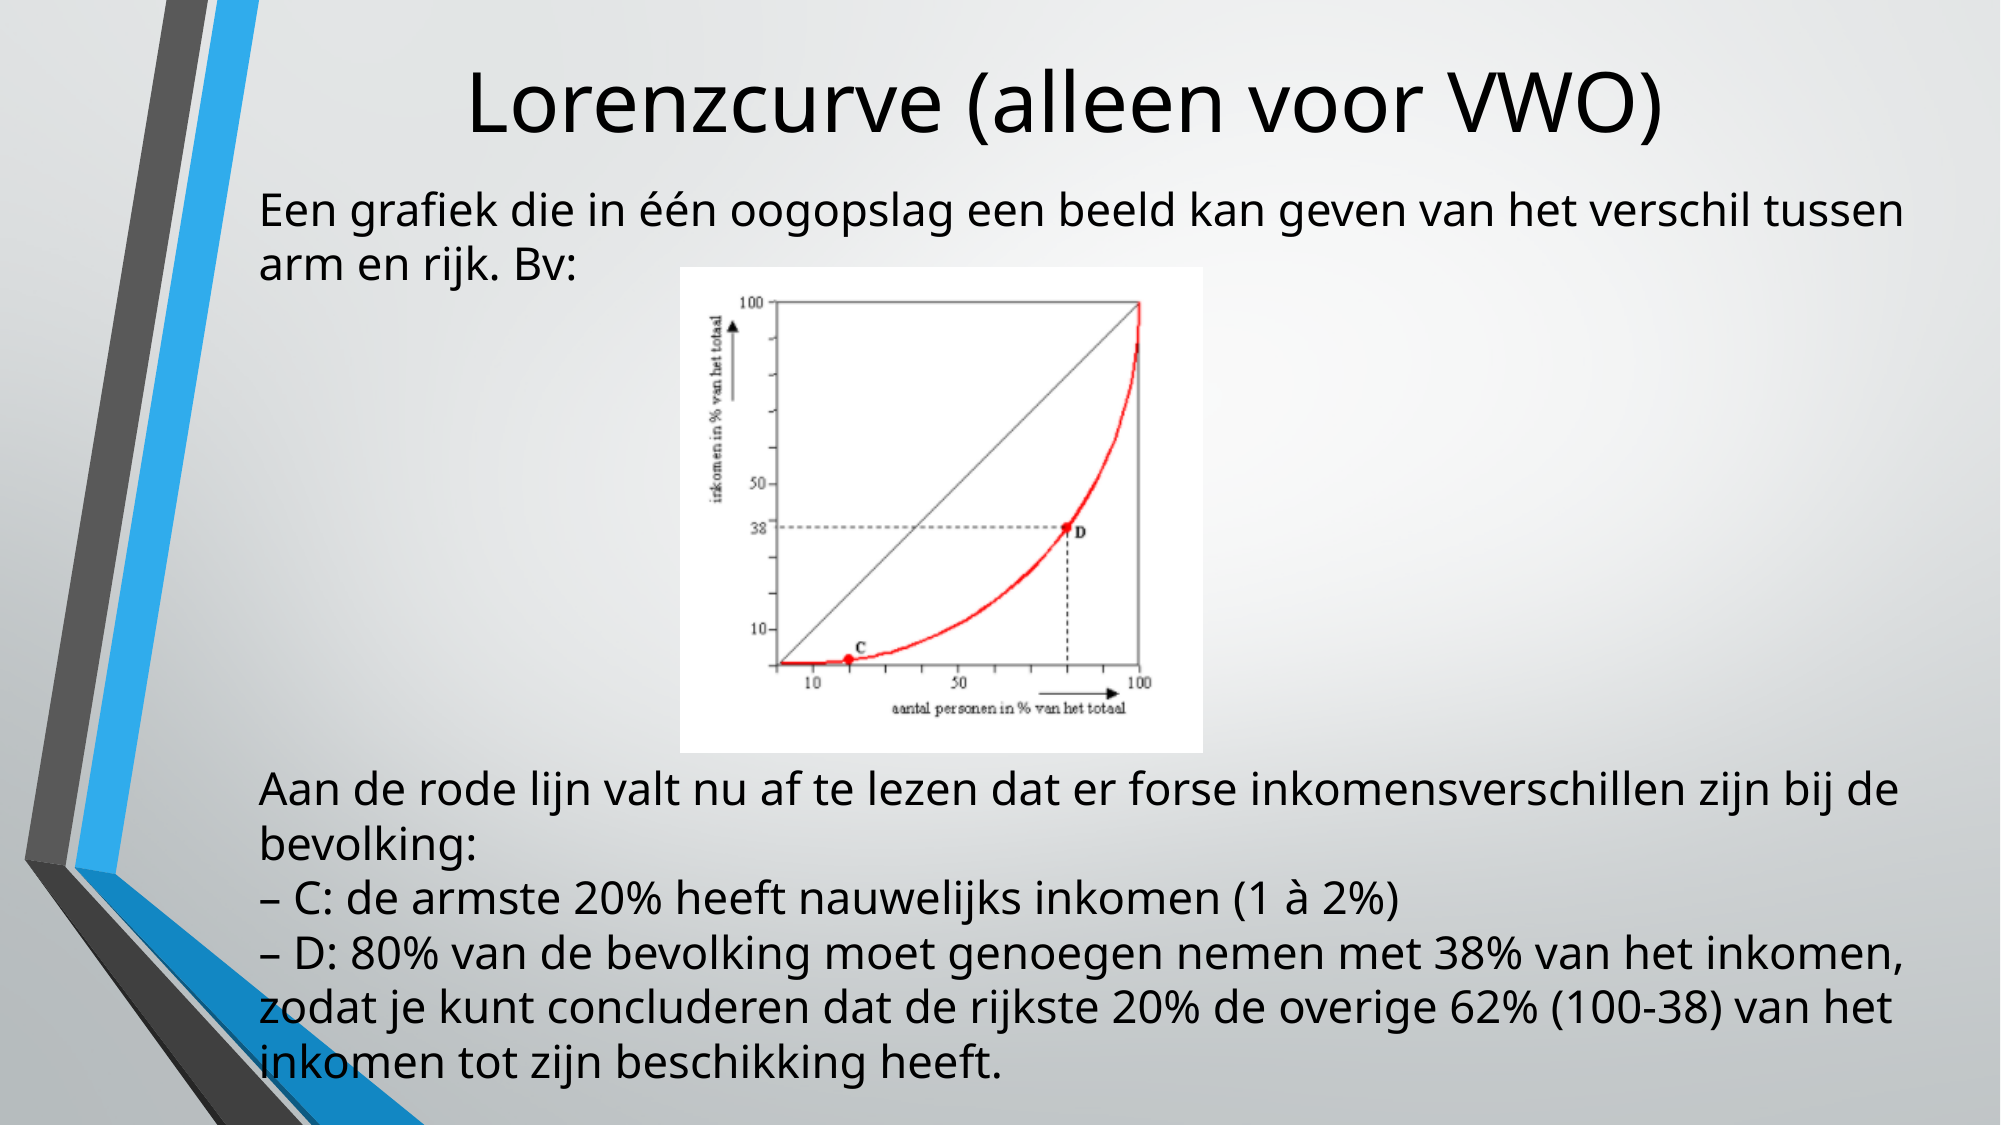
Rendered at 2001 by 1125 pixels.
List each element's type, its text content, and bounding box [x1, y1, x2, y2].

list Een grafiek die in één oogopslag een beeld kan geven van het verschil tussen arm en rijk. Bv: Aan de rode lijn valt nu af te lezen dat er forse inkomensverschillen zijn bij de bevolking: – C: de armste 20% heeft nauwelijks inkomen (1 à 2%) – D: 80% van de bevolking moet genoegen nemen met 38% van het inkomen, zodat je kunt concluderen dat de rijkste 20% de overige 62% (100-38) van het inkomen tot zijn beschikking heeft. [243, 173, 1946, 1095]
title Lorenzcurve (alleen voor VWO) [243, 25, 1887, 173]
picture [680, 267, 1203, 753]
